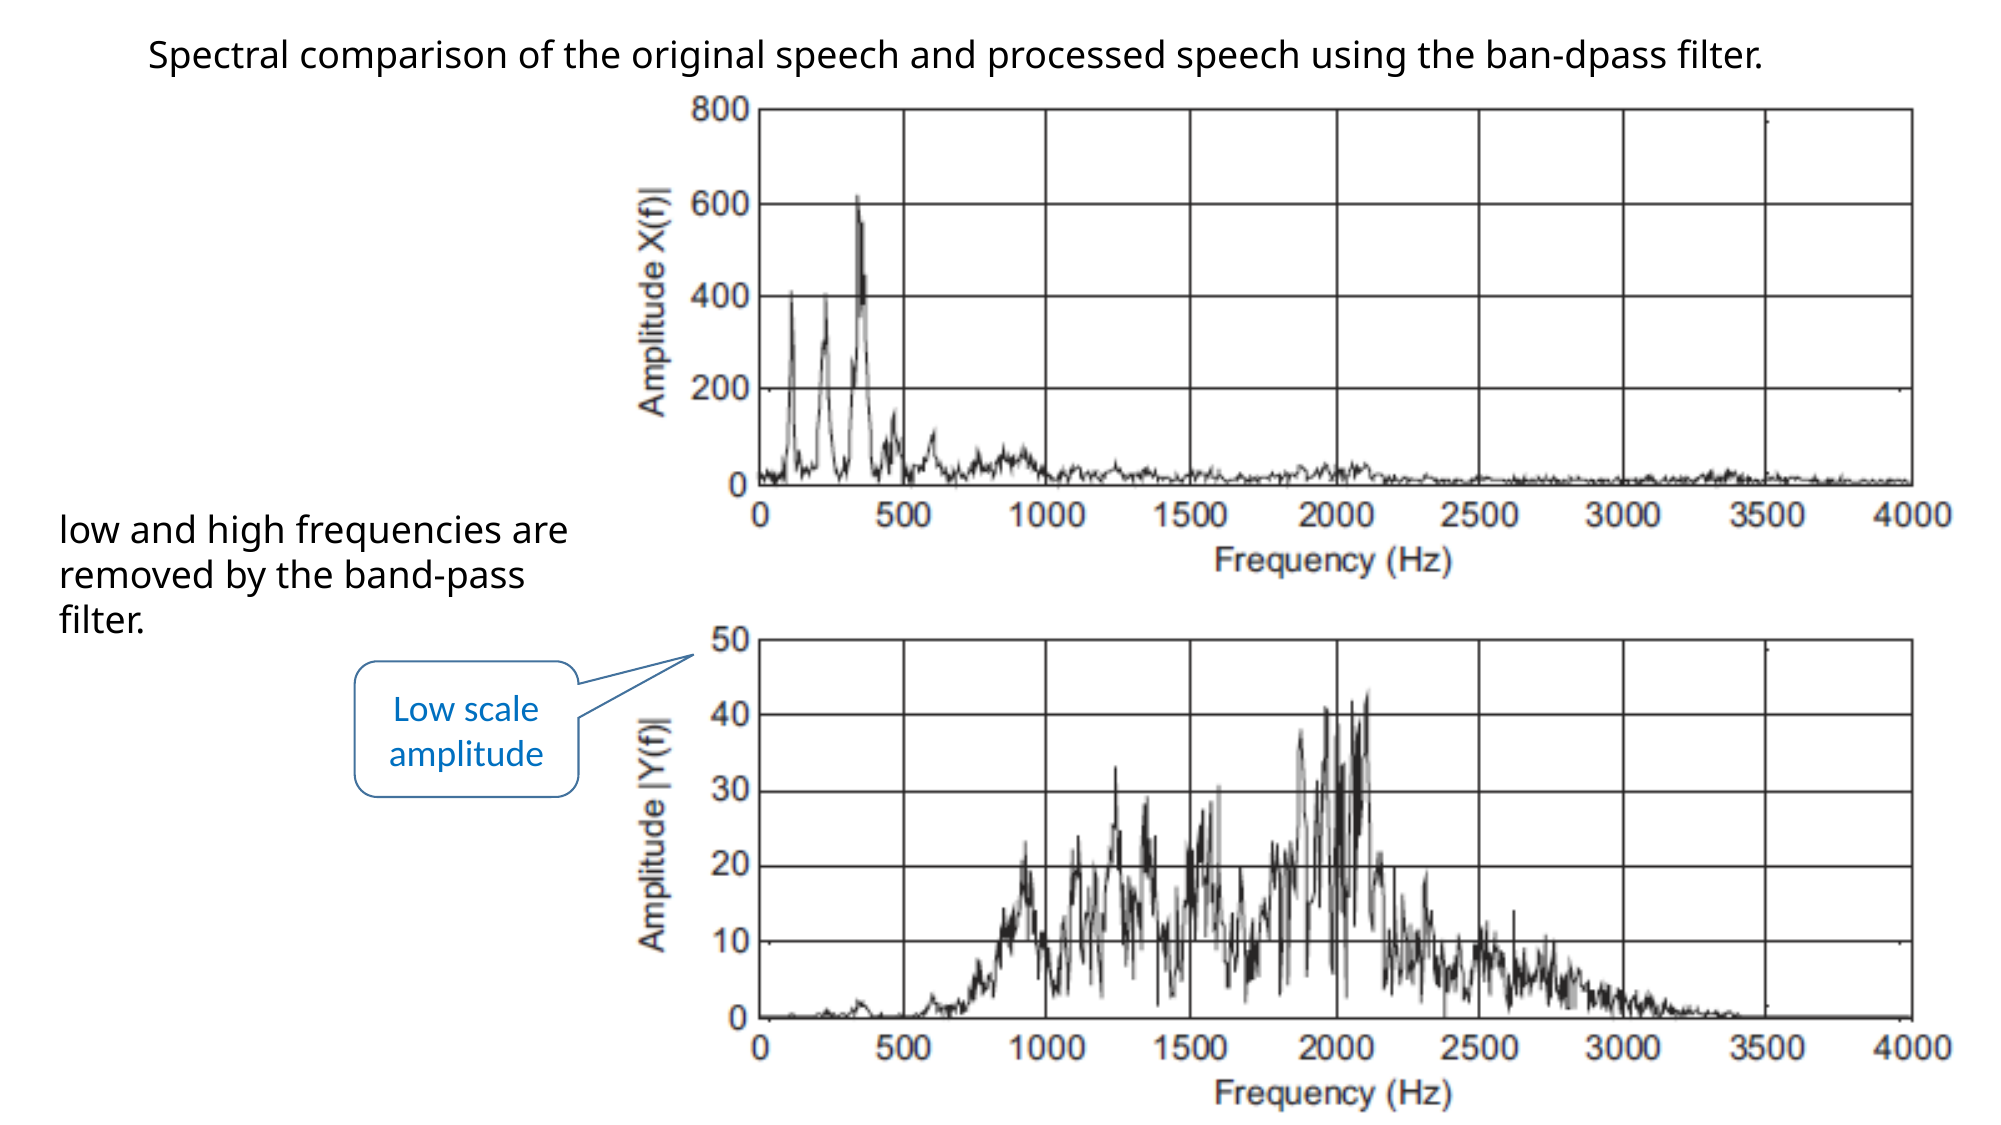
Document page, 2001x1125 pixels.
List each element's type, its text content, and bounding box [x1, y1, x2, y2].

text_box Low scale amplitude [353, 660, 622, 799]
text_box Spectral comparison of the original speech and processed speech using the ban-dpass filter. [133, 24, 1798, 84]
picture [622, 84, 1969, 1125]
text_box low and high frequencies are removed by the band-pass filter. [44, 498, 622, 649]
